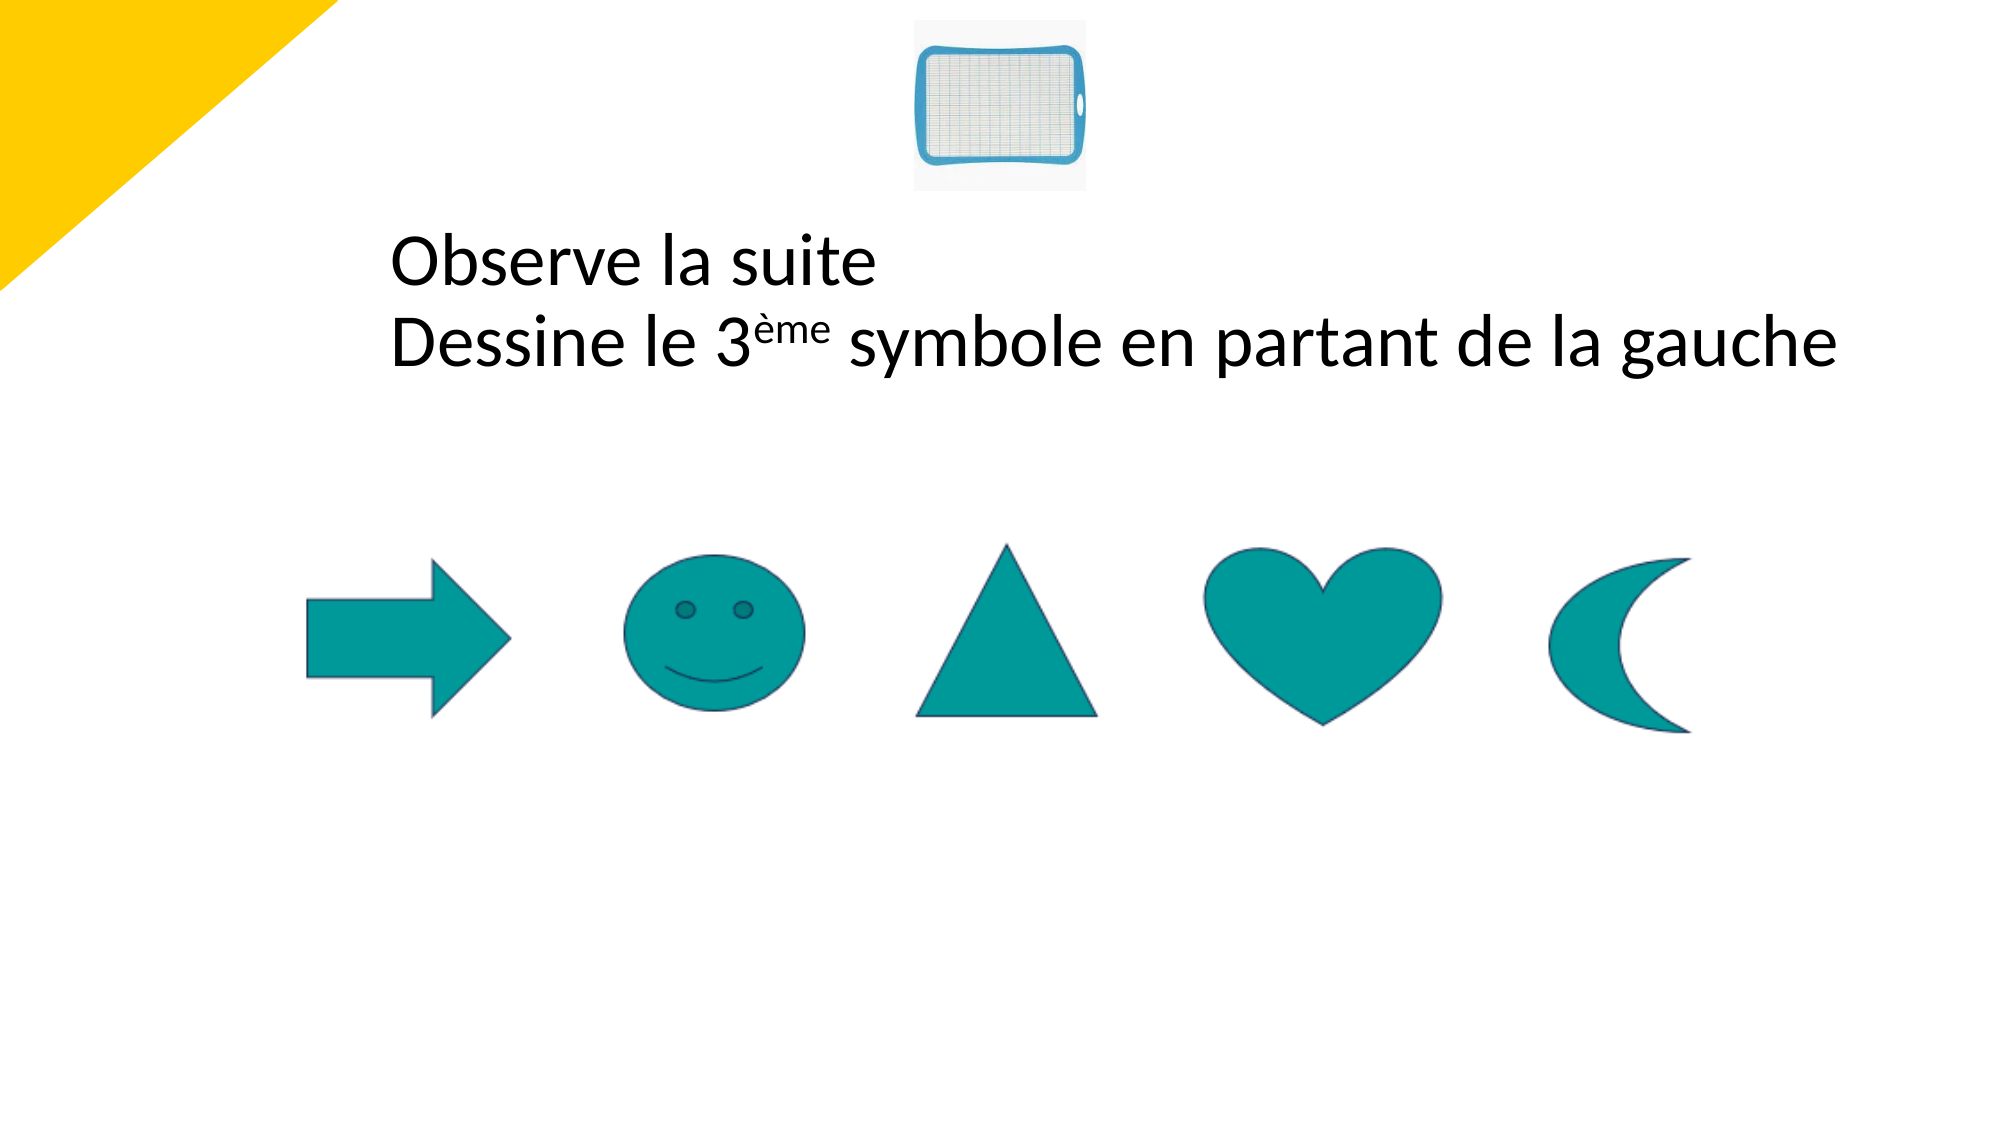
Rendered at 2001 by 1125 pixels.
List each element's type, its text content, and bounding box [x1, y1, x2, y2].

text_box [0, 0, 337, 290]
picture [280, 521, 1720, 737]
picture [914, 20, 1086, 191]
title Observe la suite Dessine le 3ème symbole en partant de la gauche [375, 192, 1898, 410]
